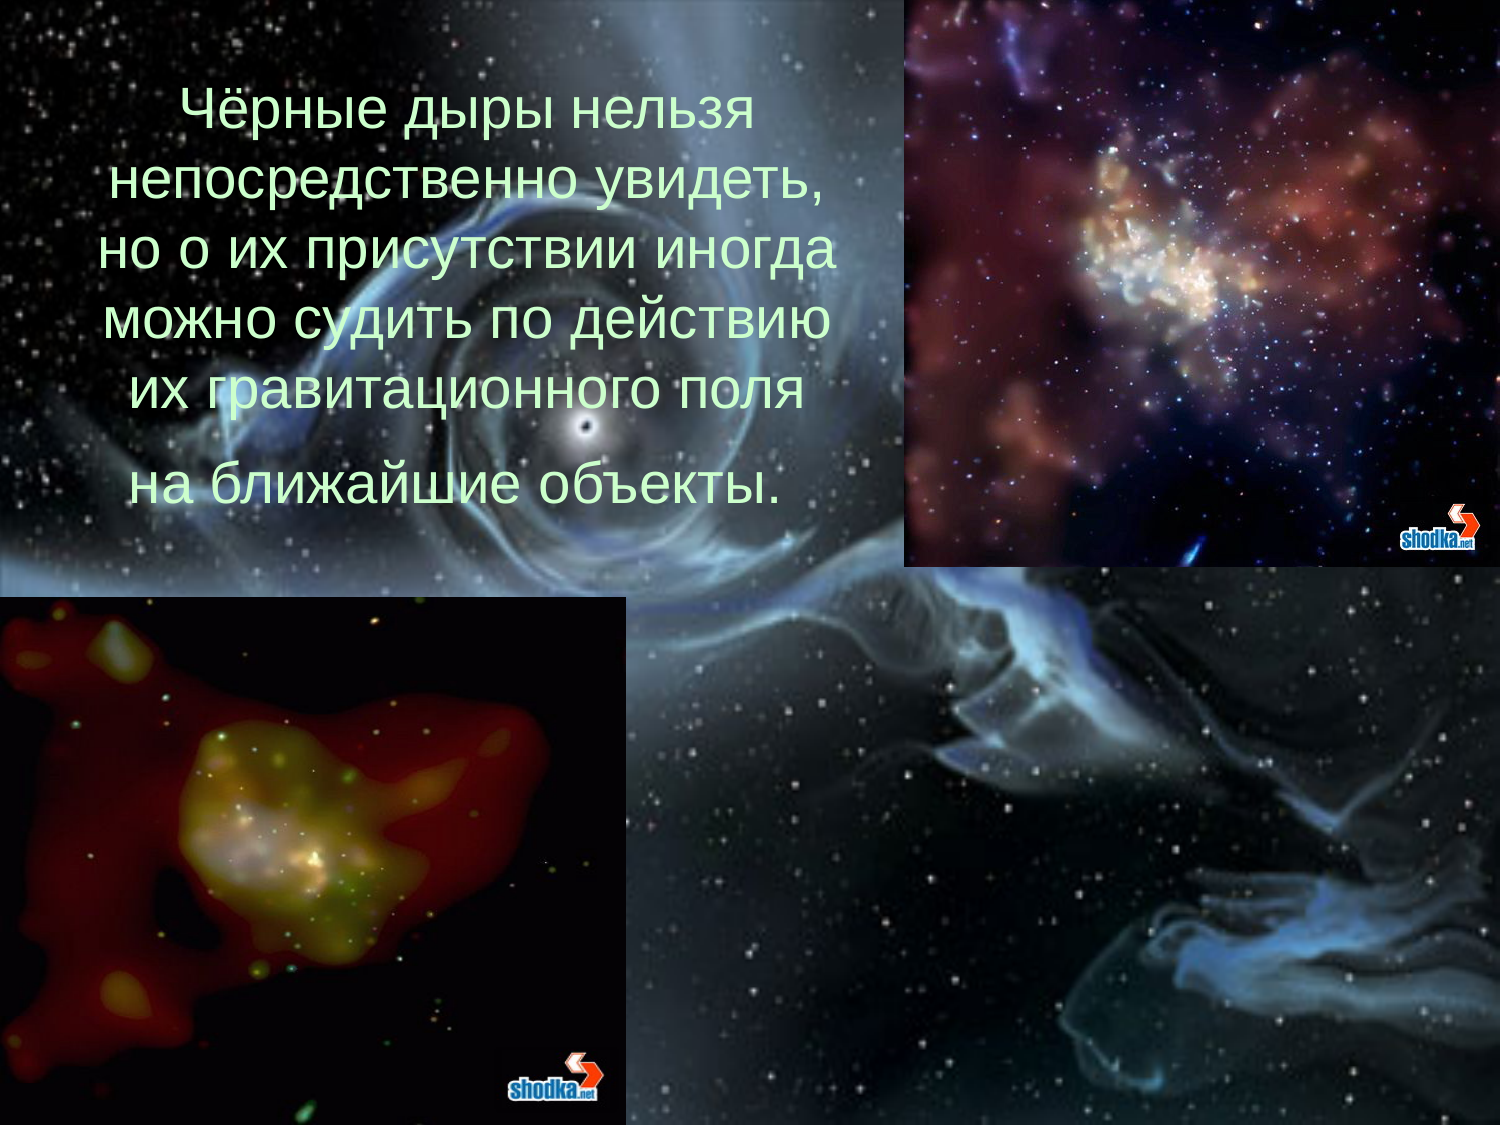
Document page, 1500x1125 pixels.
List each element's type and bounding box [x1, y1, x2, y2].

list [0, 597, 627, 1125]
list [904, 0, 1500, 568]
list [0, 0, 1500, 1125]
